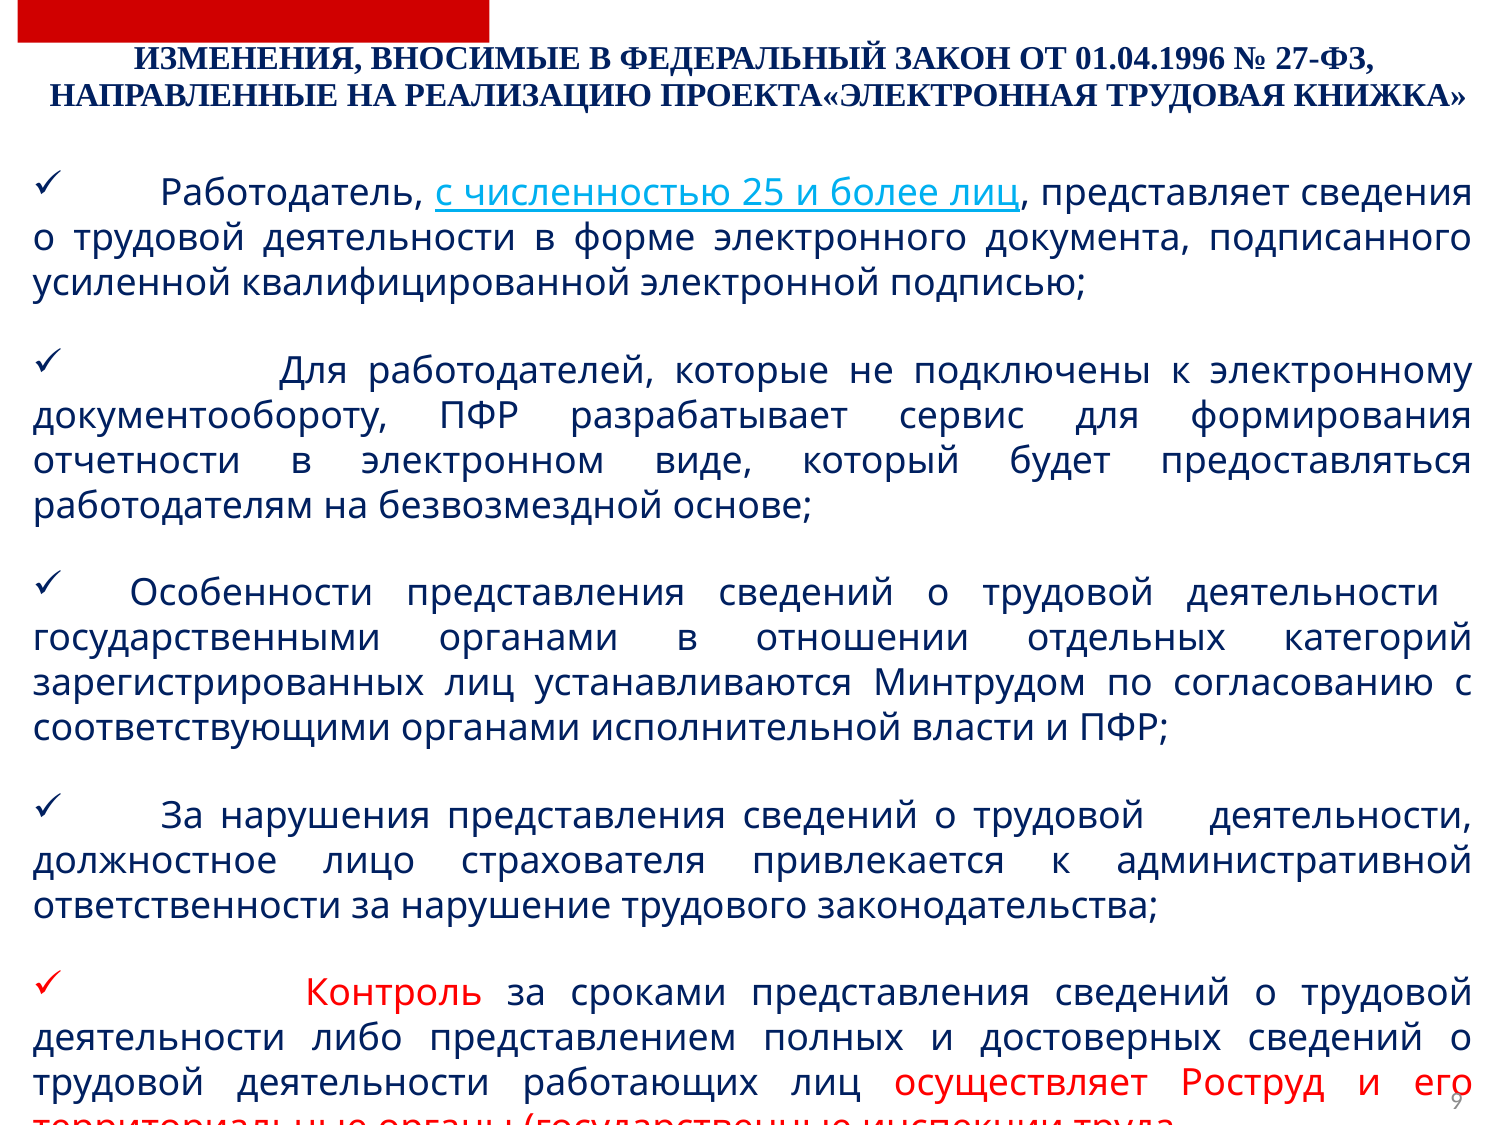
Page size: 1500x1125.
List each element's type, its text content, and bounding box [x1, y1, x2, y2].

slide_number 9 [1128, 1069, 1478, 1125]
text_box Работодатель, с численностью 25 и более лиц, представляет сведения о трудовой деятельности в форме электронного документа, подписанного усиленной квалифицированной электронной подписью; Для работодателей, которые не подключены к электронному документообороту, ПФР разрабатывает сервис для формирования отчетности в электронном виде, который будет предоставляться работодателям на безвозмездной основе; Особенности представления сведений о трудовой деятельности государственными органами в отношении отдельных категорий зарегистрированных лиц устанавливаются Минтрудом по согласованию с соответствующими органами исполнительной власти и ПФР; За нарушения представления сведений о трудовой деятельности, должностное лицо страхователя привлекается к административной ответственности за нарушение трудового законодательства; Контроль за сроками представления сведений о трудовой деятельности либо представлением полных и достоверных сведений о трудовой деятельности работающих лиц осуществляет Роструд и его территориальные органы (государственные инспекции труда. [17, 160, 1489, 1083]
table_header ИЗМЕНЕНИЯ, ВНОСИМЫЕ В ФЕДЕРАЛЬНЫЙ ЗАКОН ОТ 01.04.1996 № 27-ФЗ, НАПРАВЛЕННЫЕ НА РЕАЛИЗАЦИЮ ПРОЕКТА«ЭЛЕКТРОННАЯ ТРУДОВАЯ КНИЖКА» [18, 0, 1500, 122]
